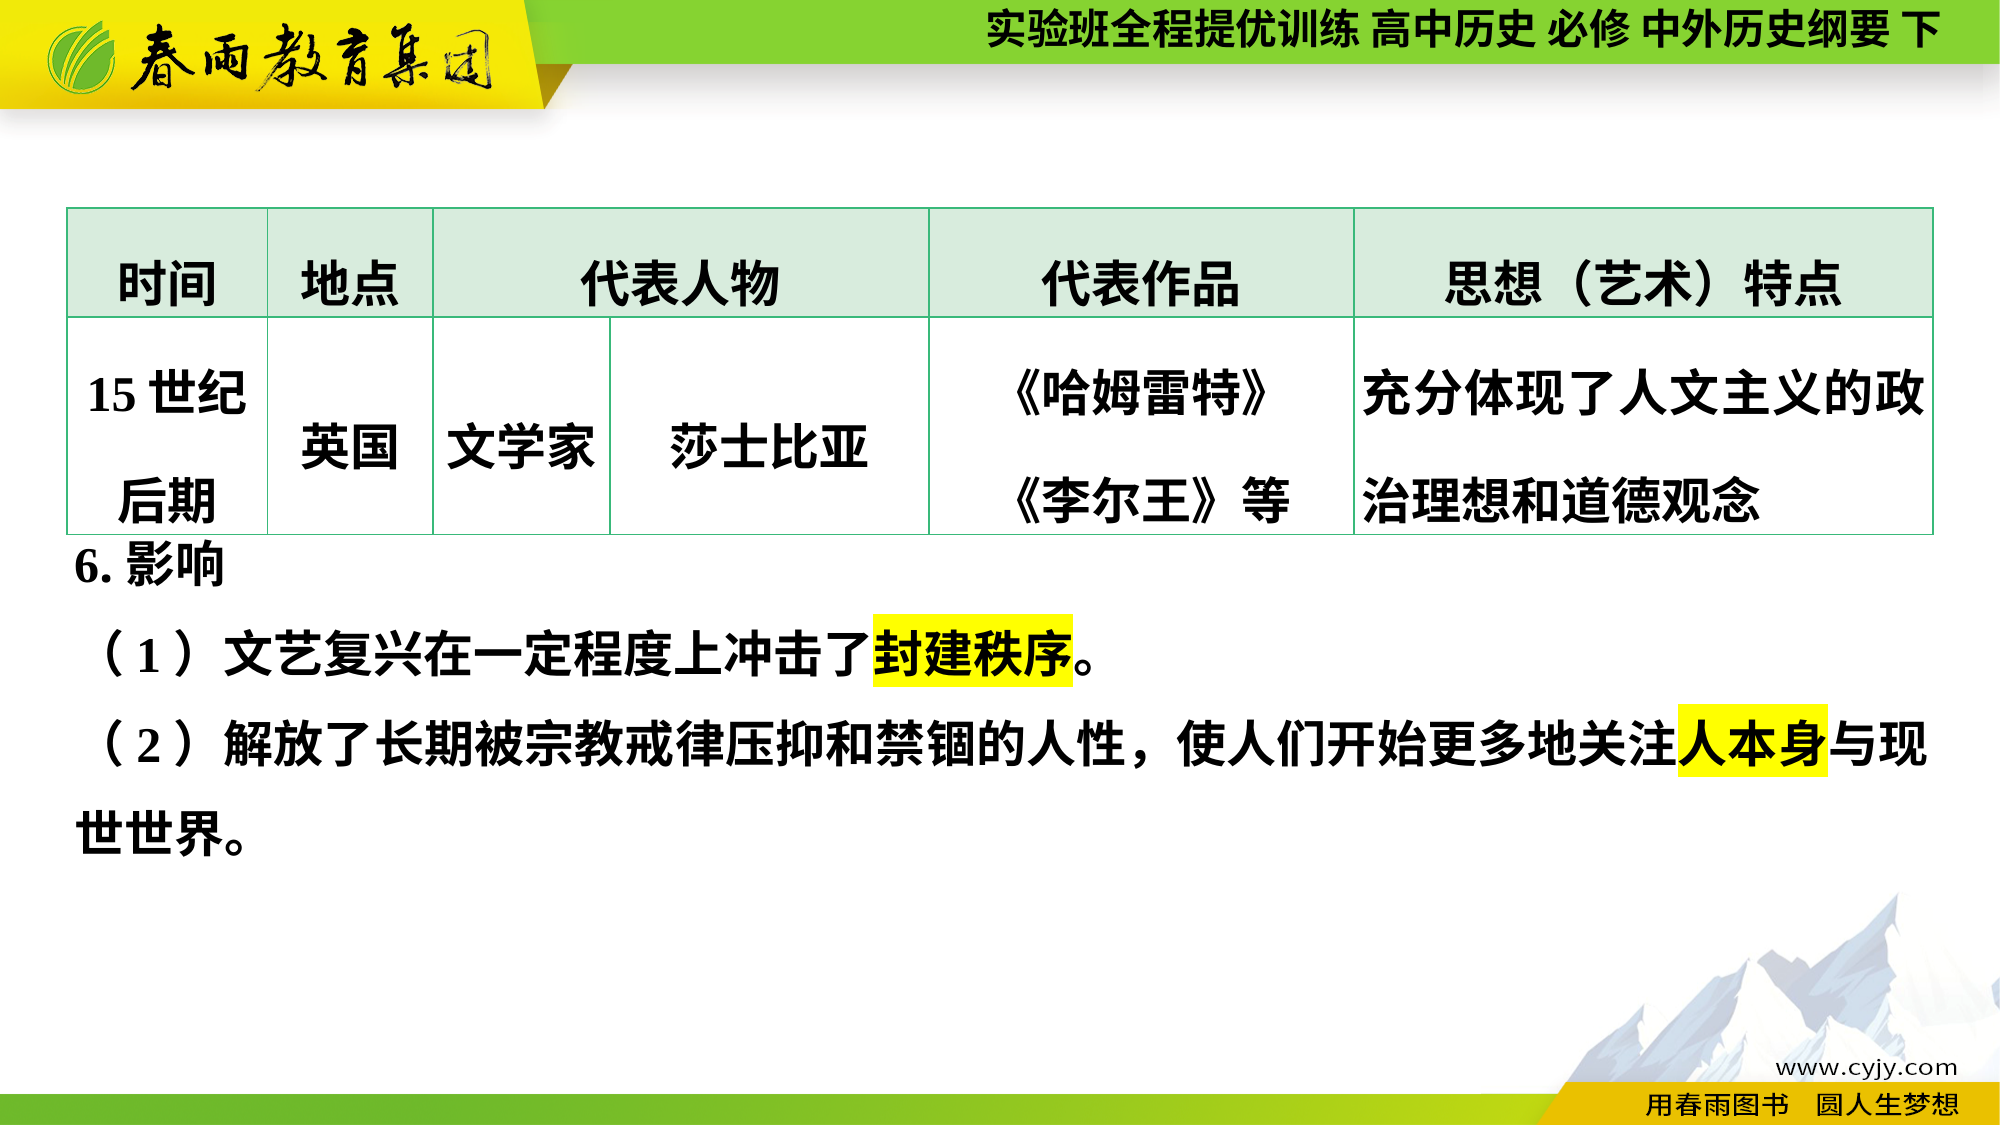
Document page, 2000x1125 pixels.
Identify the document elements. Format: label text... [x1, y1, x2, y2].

picture [0, 0, 2000, 1125]
table_header 时间 [68, 209, 267, 316]
table_cell 充分体现了人文主义的政治理想和道德观念 [1355, 318, 1932, 494]
table_header 地点 [268, 209, 432, 316]
table_cell 文学家 [434, 318, 609, 494]
table_cell 莎士比亚 [611, 318, 928, 494]
table_header 思想（艺术）特点 [1355, 209, 1932, 316]
table_cell 15世纪 后期 [68, 318, 267, 494]
list 6.影响 （1）文艺复兴在一定程度上冲击了封建秩序。 （2）解放了长期被宗教戒律压抑和禁锢的人性，使人们开始更多地关注人本身与现世世界。 [59, 494, 1944, 862]
table_cell 英国 [268, 318, 432, 494]
table_header 代表人物 [434, 209, 928, 316]
table_cell 《哈姆雷特》 《李尔王》等 [930, 318, 1353, 494]
table_header 代表作品 [930, 209, 1353, 316]
